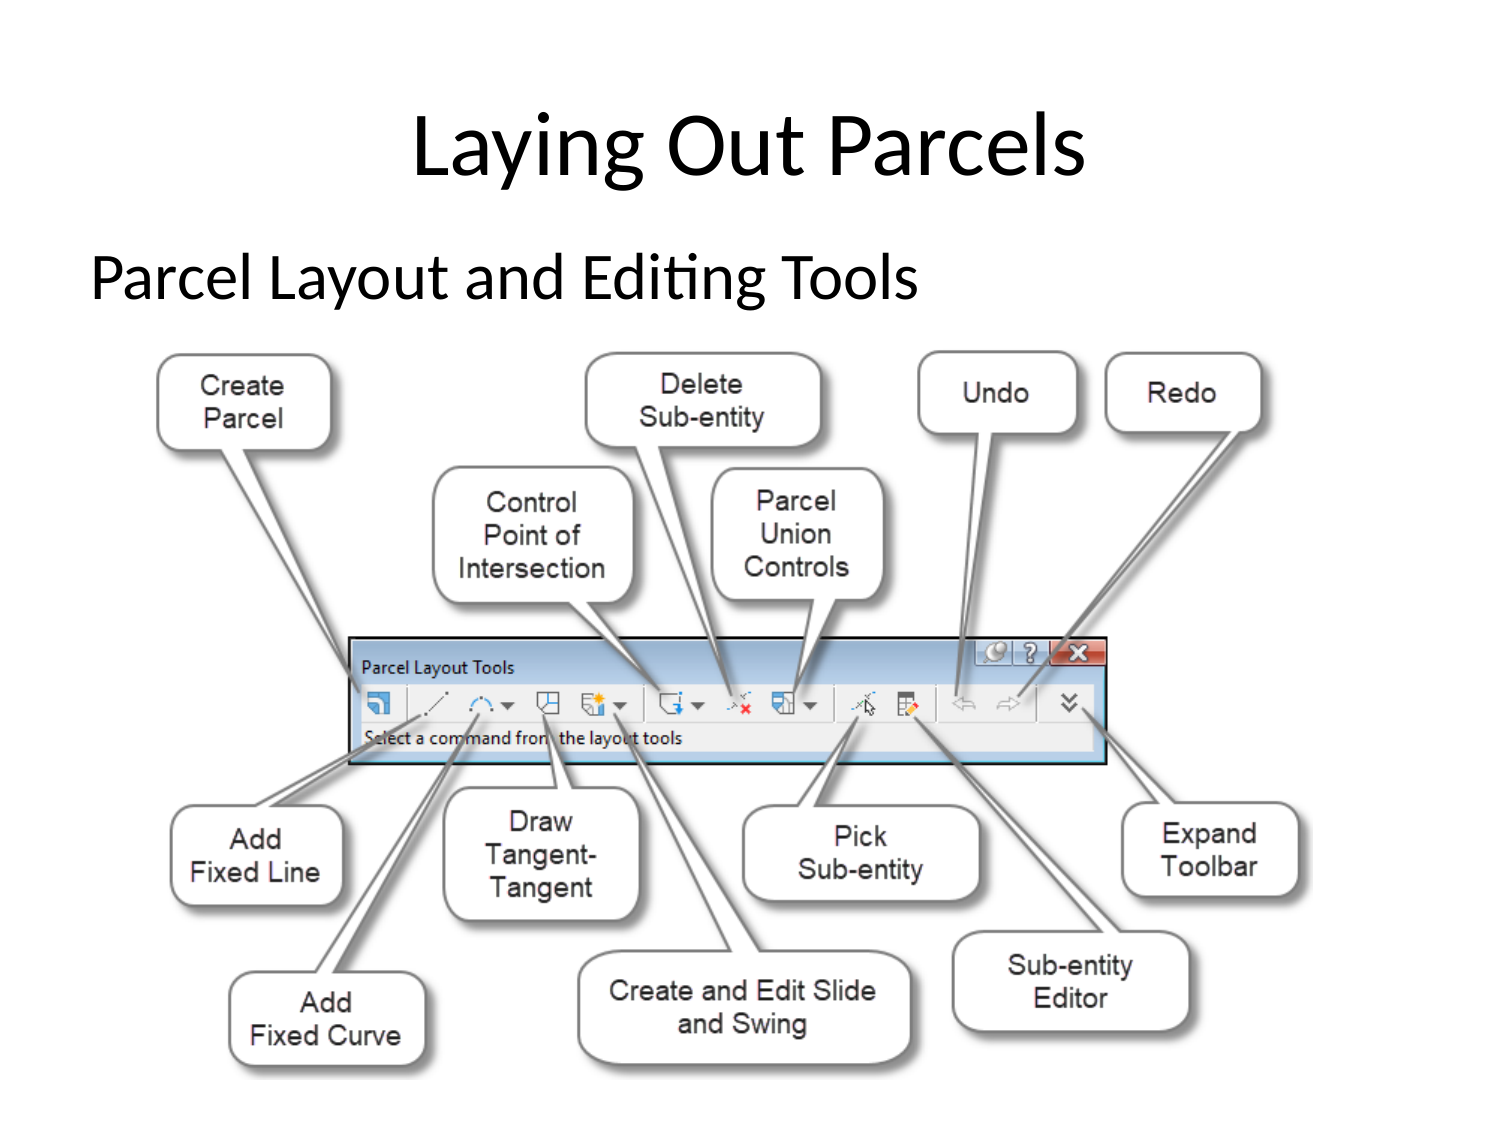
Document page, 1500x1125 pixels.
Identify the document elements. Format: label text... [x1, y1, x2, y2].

list Parcel Layout and Editing Tools [75, 224, 1375, 1063]
picture [137, 331, 1313, 1081]
title Laying Out Parcels [75, 45, 1425, 233]
